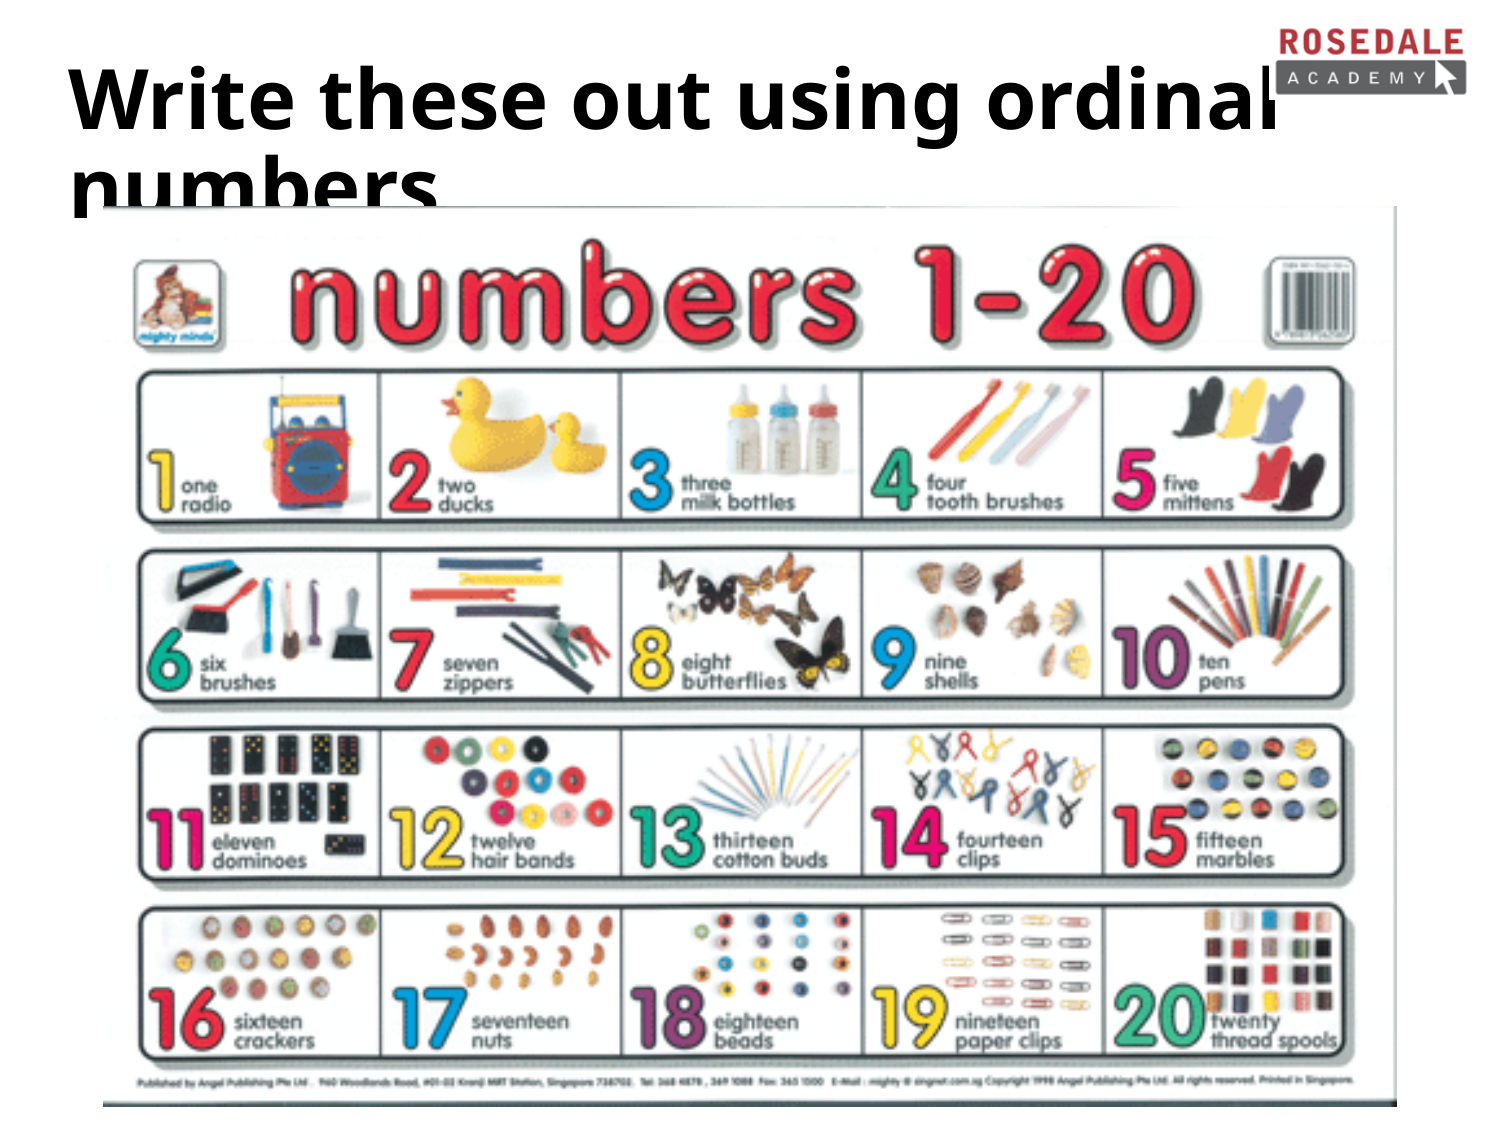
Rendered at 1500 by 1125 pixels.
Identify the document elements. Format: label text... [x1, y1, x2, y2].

title Write these out using ordinal numbers [53, 38, 1347, 256]
picture [1269, 22, 1472, 100]
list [103, 206, 1397, 1107]
